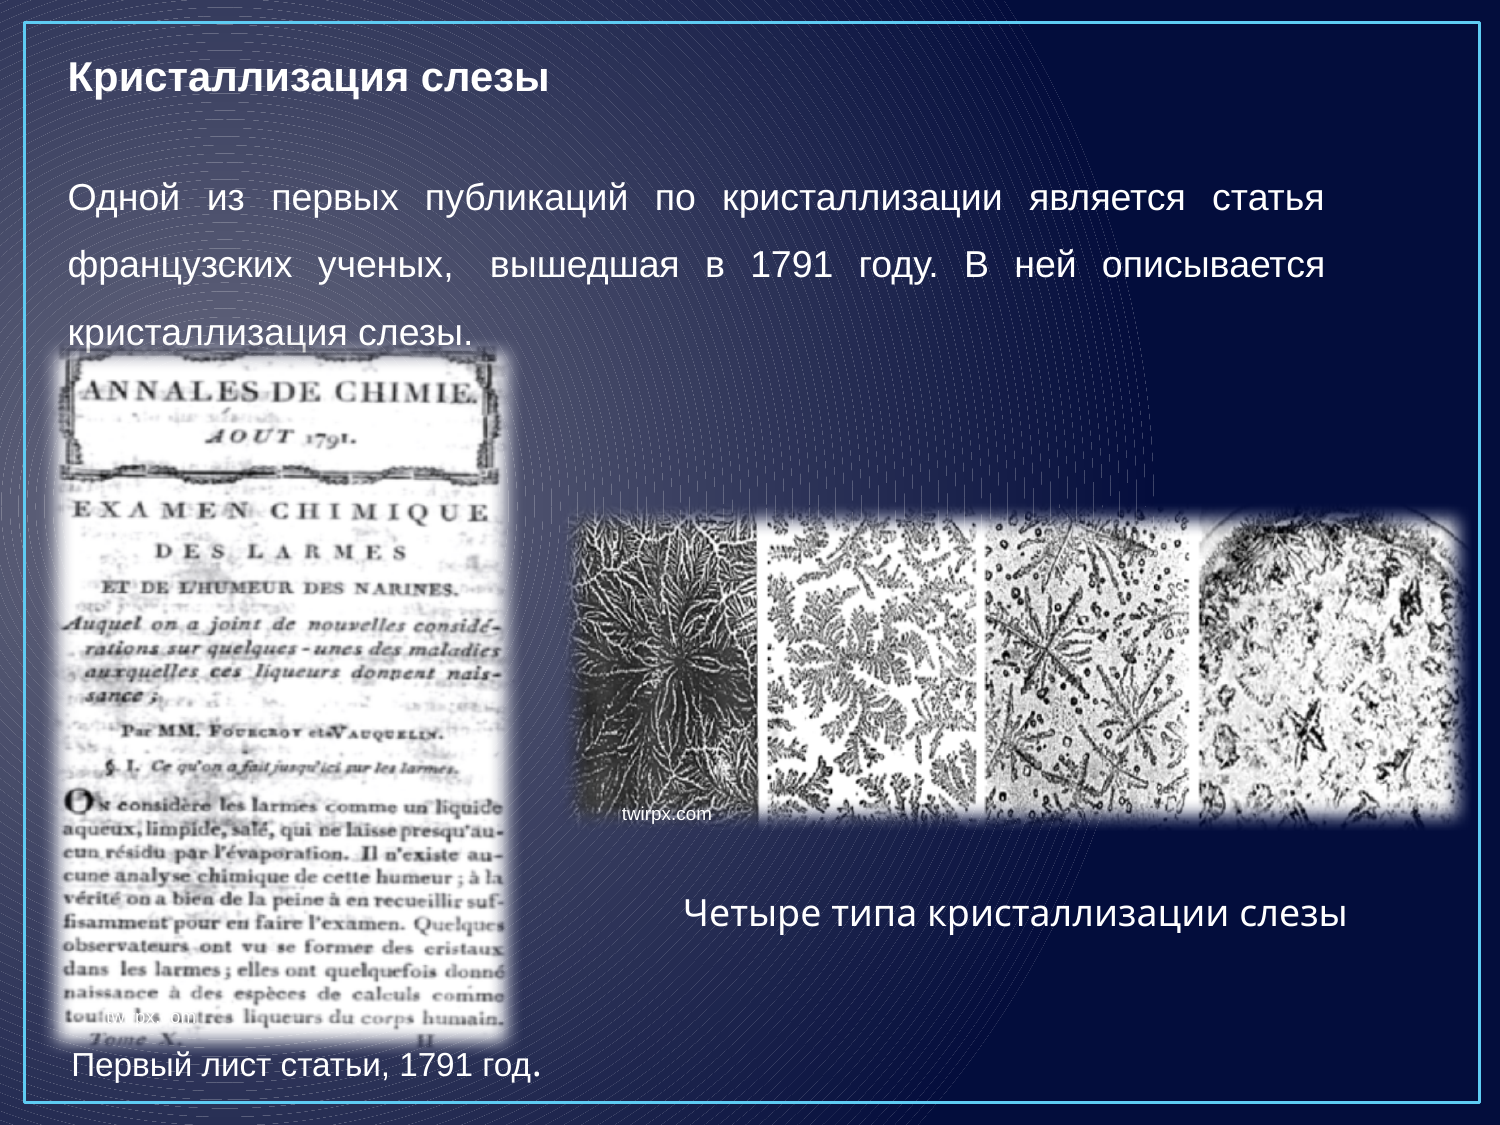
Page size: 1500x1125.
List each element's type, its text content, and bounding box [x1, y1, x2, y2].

text_box Первый лист статьи, 1791 год. [56, 1031, 557, 1091]
text_box Четыре типа кристаллизации слезы [668, 881, 1363, 941]
text_box Кристаллизация слезы Одной из первых публикаций по кристаллизации является статья французских ученых, вышедшая в 1791 году. В ней описывается кристаллизация слезы. [53, 42, 1341, 405]
picture [38, 335, 524, 1059]
picture [559, 503, 1472, 831]
